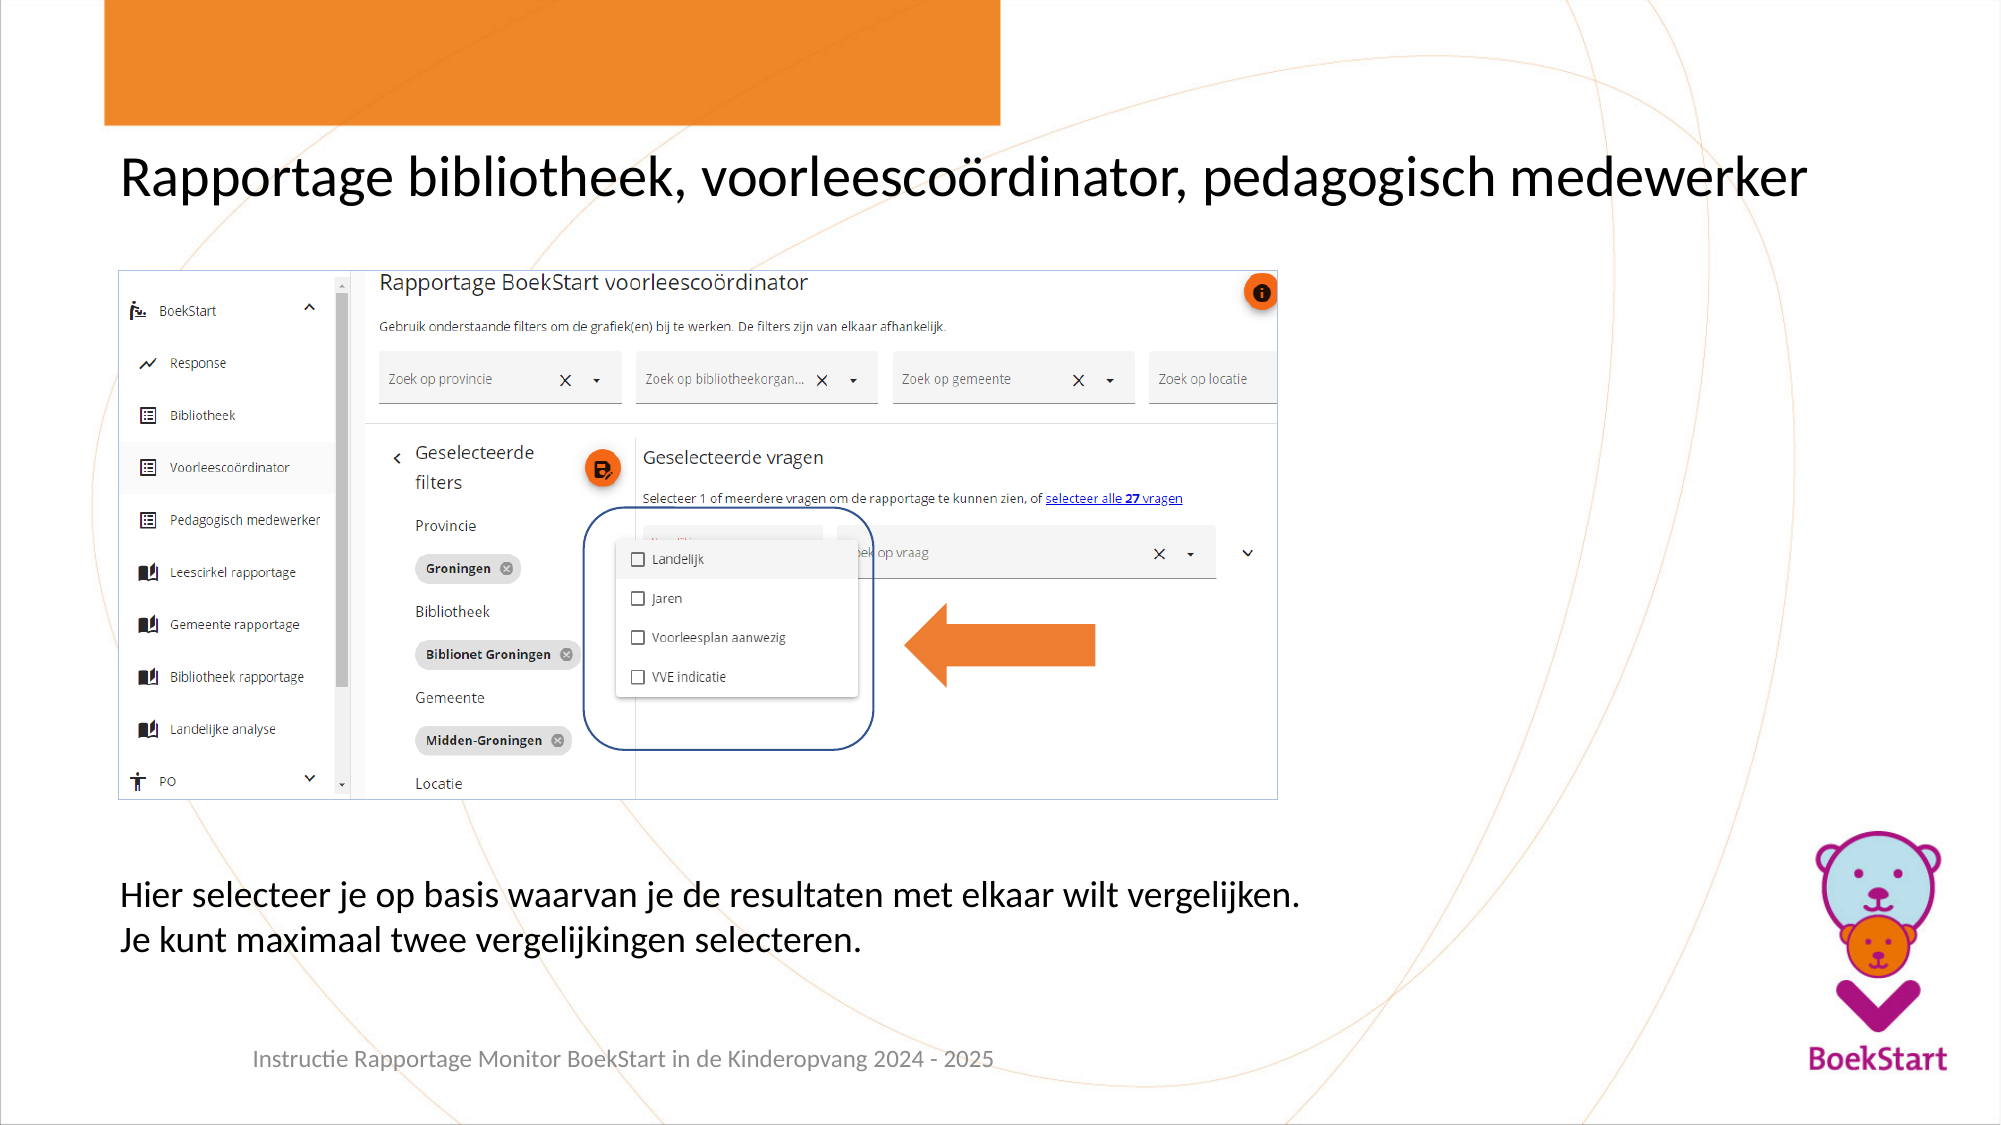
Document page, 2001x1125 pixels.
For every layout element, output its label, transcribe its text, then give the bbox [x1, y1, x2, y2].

title Rapportage bibliotheek, voorleescoördinator, pedagogisch medewerker [105, 141, 1863, 214]
text_box Hier selecteer je op basis waarvan je de resultaten met elkaar wilt vergelijken. Je kunt maximaal twee vergelijkingen selecteren. [105, 862, 1469, 968]
footer Instructie Rapportage Monitor BoekStart in de Kinderopvang 2024 - 2025 [237, 1004, 1656, 1112]
picture [0, 0, 2001, 1125]
